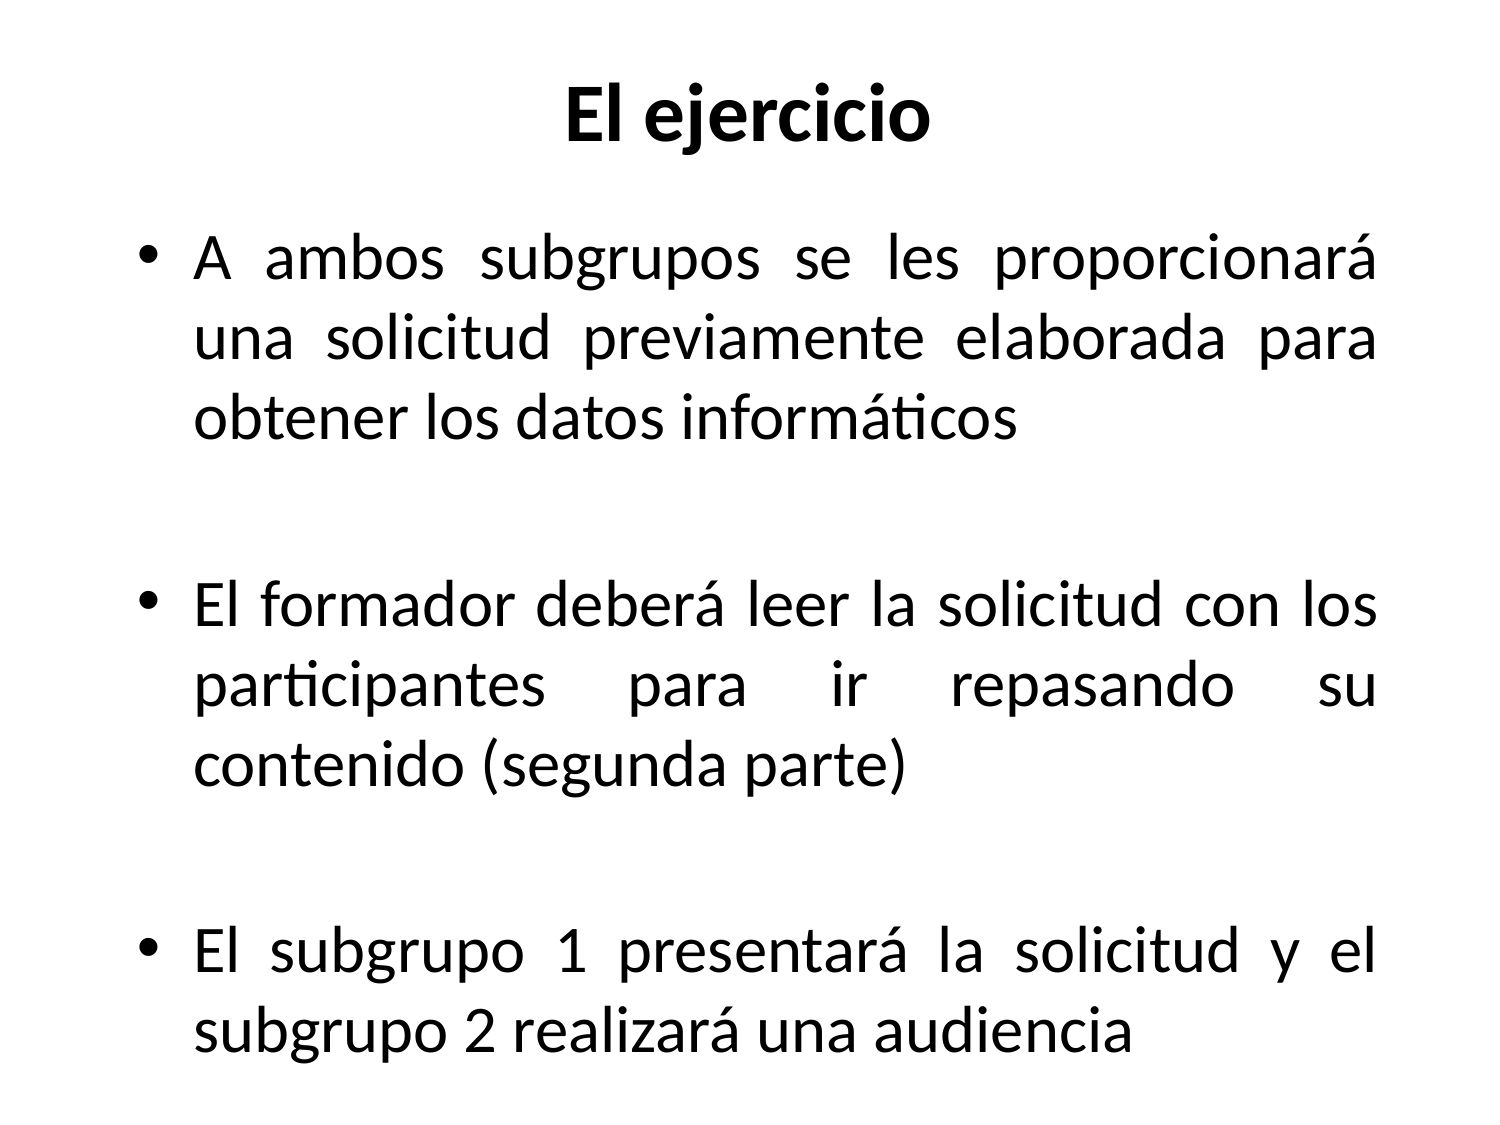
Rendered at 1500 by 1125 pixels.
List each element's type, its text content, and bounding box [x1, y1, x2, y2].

text_box El ejercicio [83, 51, 1433, 239]
text_box A ambos subgrupos se les proporcionará una solicitud previamente elaborada para obtener los datos informáticos El formador deberá leer la solicitud con los participantes para ir repasando su contenido (segunda parte) El subgrupo 1 presentará la solicitud y el subgrupo 2 realizará una audiencia [122, 239, 1394, 1125]
